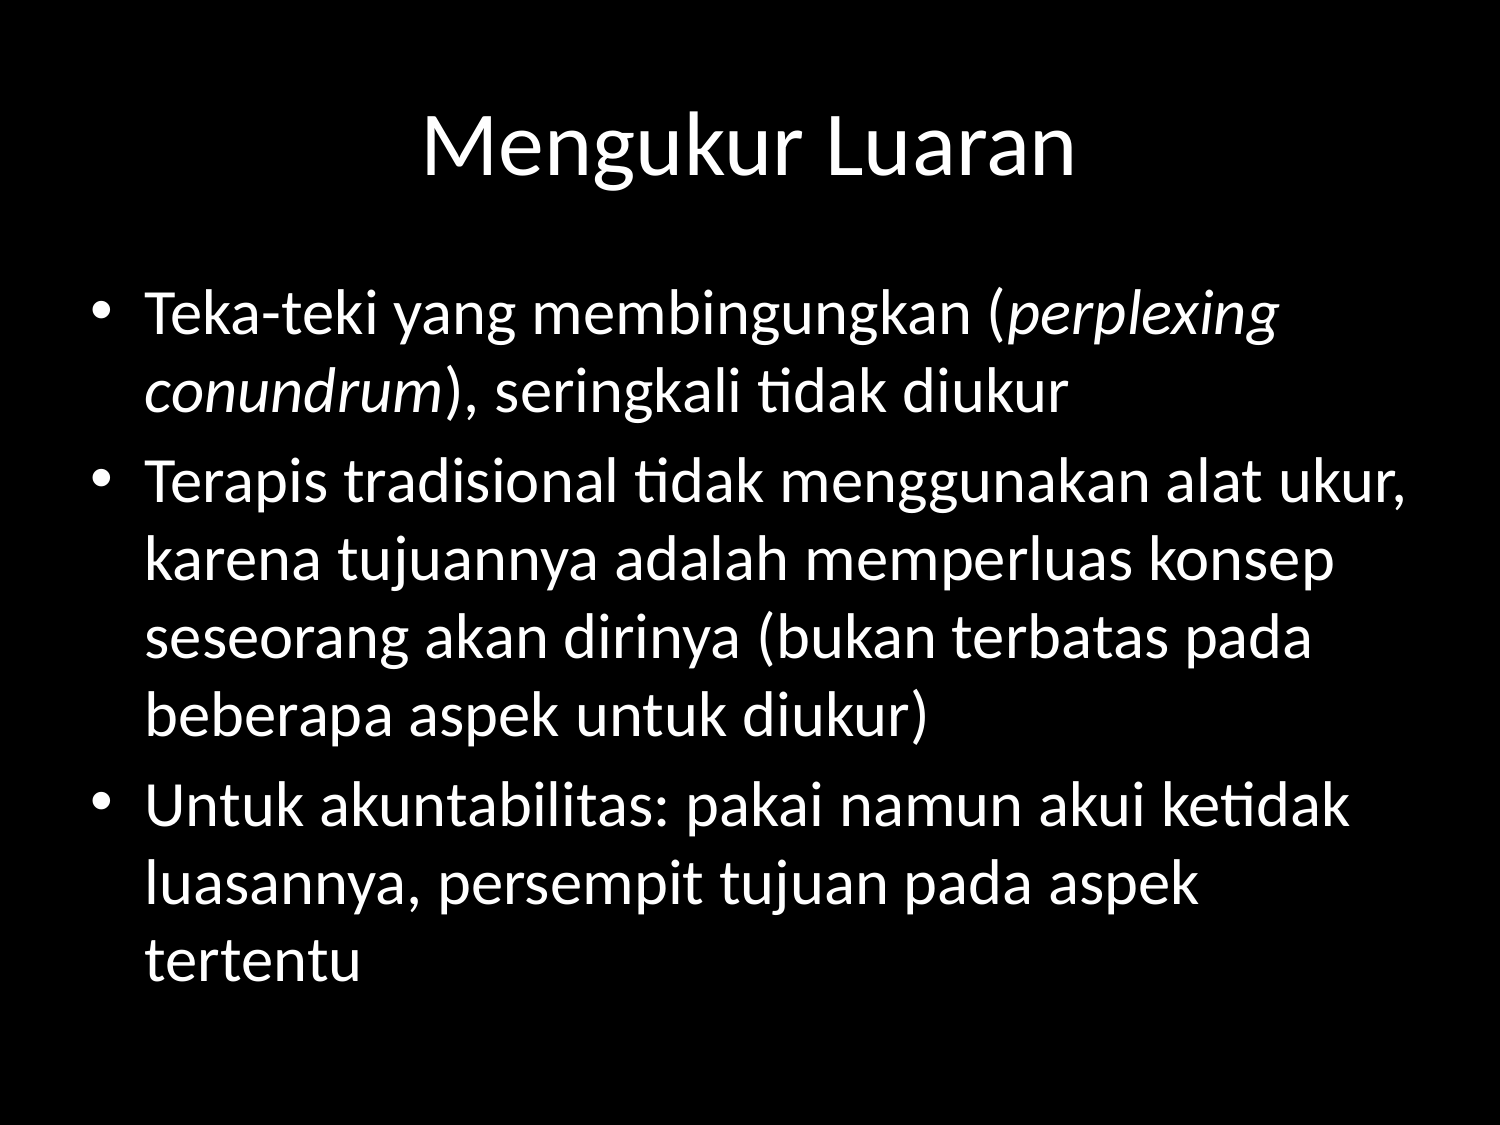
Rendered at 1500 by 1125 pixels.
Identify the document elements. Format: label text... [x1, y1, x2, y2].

list Teka-teki yang membingungkan (perplexing conundrum), seringkali tidak diukur Terapis tradisional tidak menggunakan alat ukur, karena tujuannya adalah memperluas konsep seseorang akan dirinya (bukan terbatas pada beberapa aspek untuk diukur) Untuk akuntabilitas: pakai namun akui ketidak luasannya, persempit tujuan pada aspek tertentu [75, 262, 1425, 1005]
title Mengukur Luaran [75, 45, 1425, 233]
